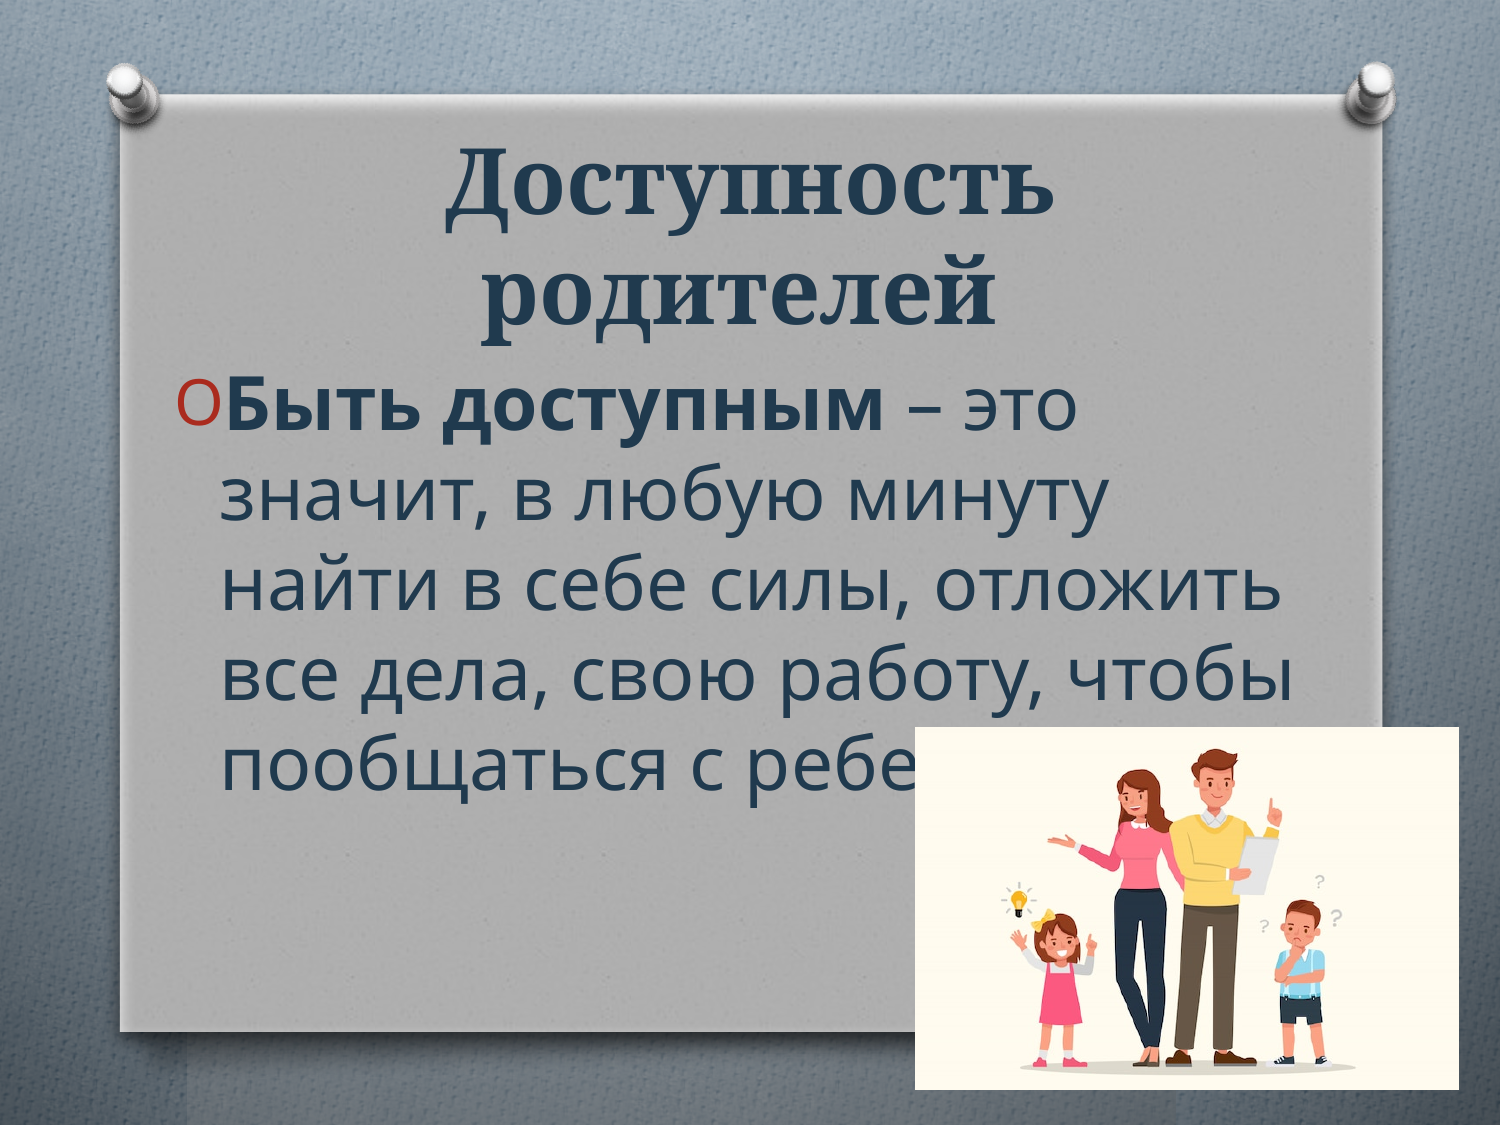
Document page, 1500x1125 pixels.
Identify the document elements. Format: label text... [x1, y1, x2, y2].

title Доступность родителей [179, 134, 1323, 332]
picture [1317, 35, 1439, 156]
list Быть доступным – это значит, в любую минуту найти в себе силы, отложить все дела, свою работу, чтобы пообщаться с ребенком. [159, 347, 1365, 939]
picture [75, 29, 198, 153]
picture [915, 727, 1459, 1091]
